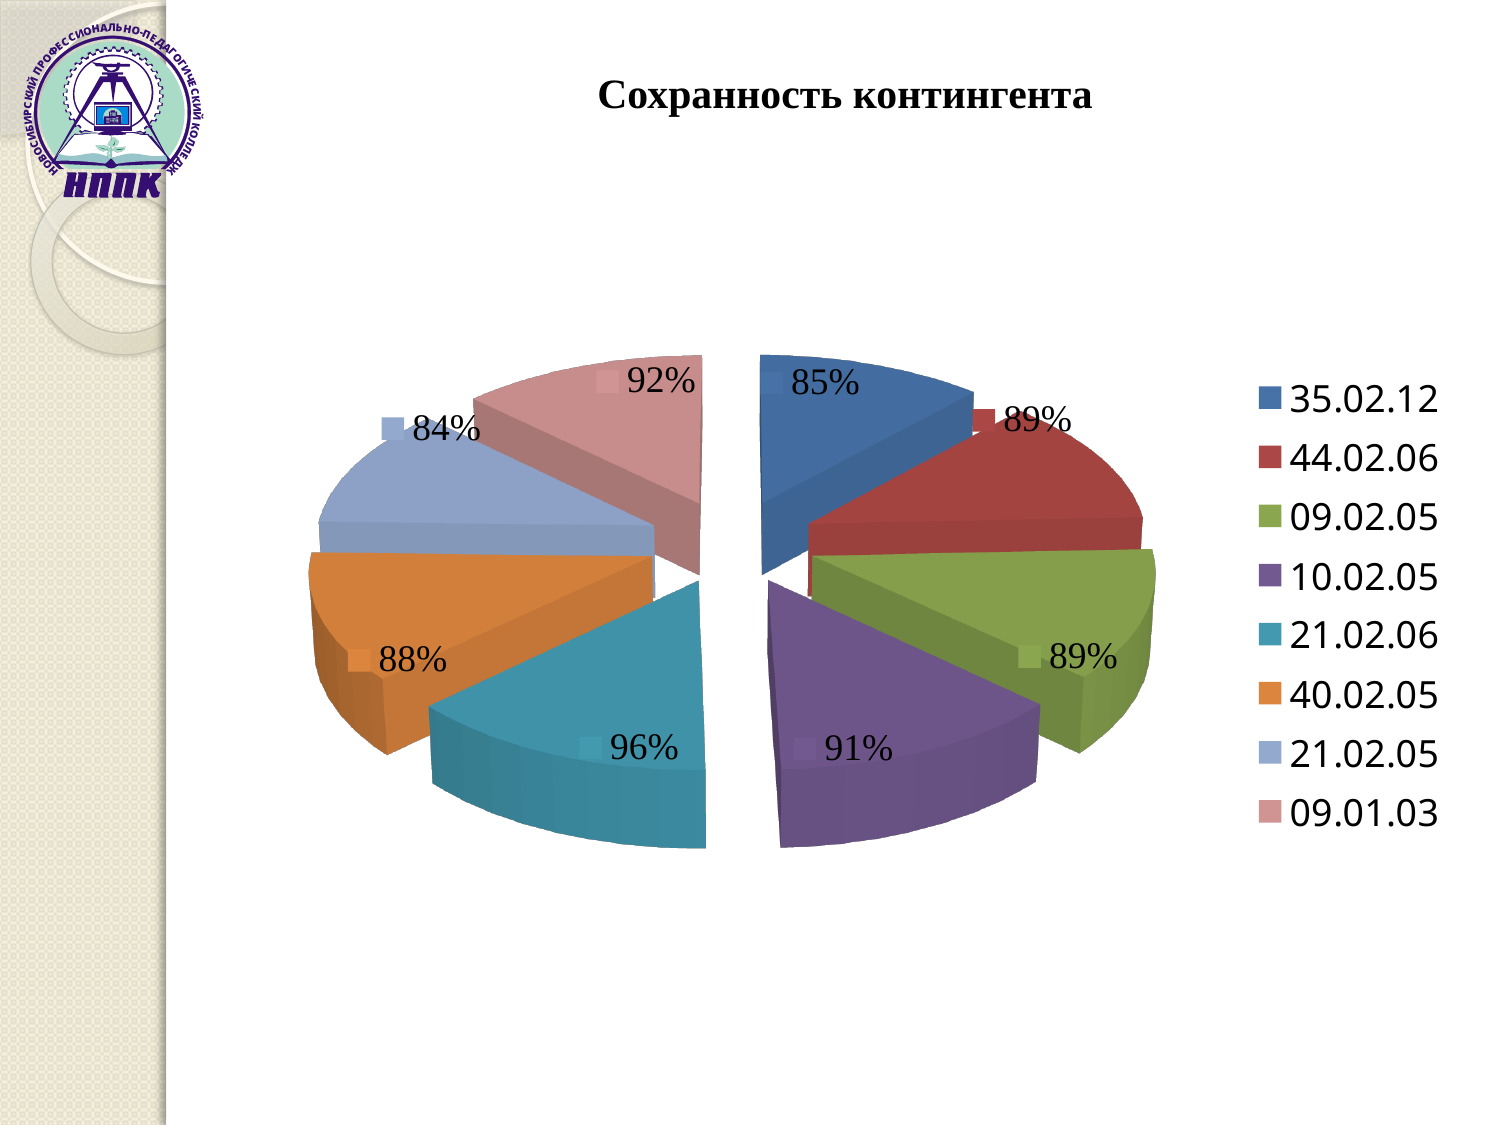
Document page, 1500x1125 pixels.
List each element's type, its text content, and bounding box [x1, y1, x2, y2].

chart [210, 198, 1465, 1011]
title Сохранность контингента [235, 58, 1466, 176]
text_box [23, 23, 204, 199]
